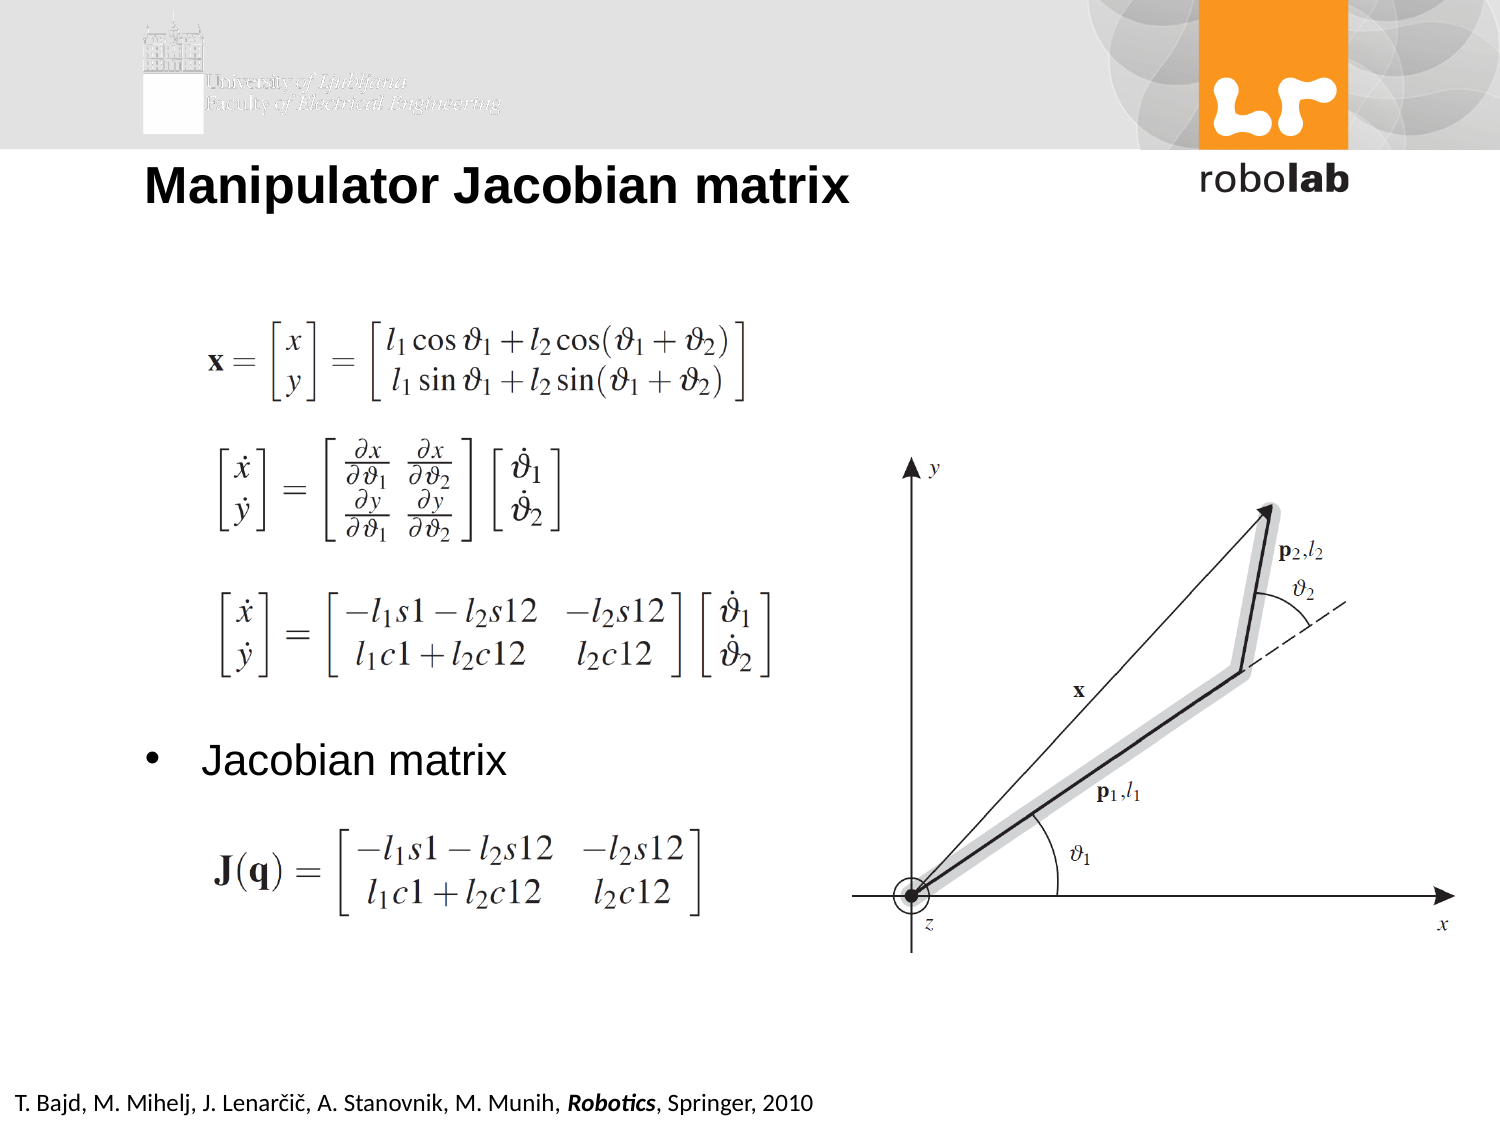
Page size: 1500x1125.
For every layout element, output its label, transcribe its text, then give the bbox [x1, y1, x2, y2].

picture [844, 444, 1479, 965]
list Jacobian matrix [129, 295, 1311, 1034]
title Manipulator Jacobian matrix [129, 94, 1311, 272]
picture [143, 10, 501, 94]
picture [204, 314, 749, 406]
picture [215, 432, 563, 546]
picture [215, 585, 774, 681]
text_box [208, 822, 706, 920]
picture [998, 0, 1500, 196]
